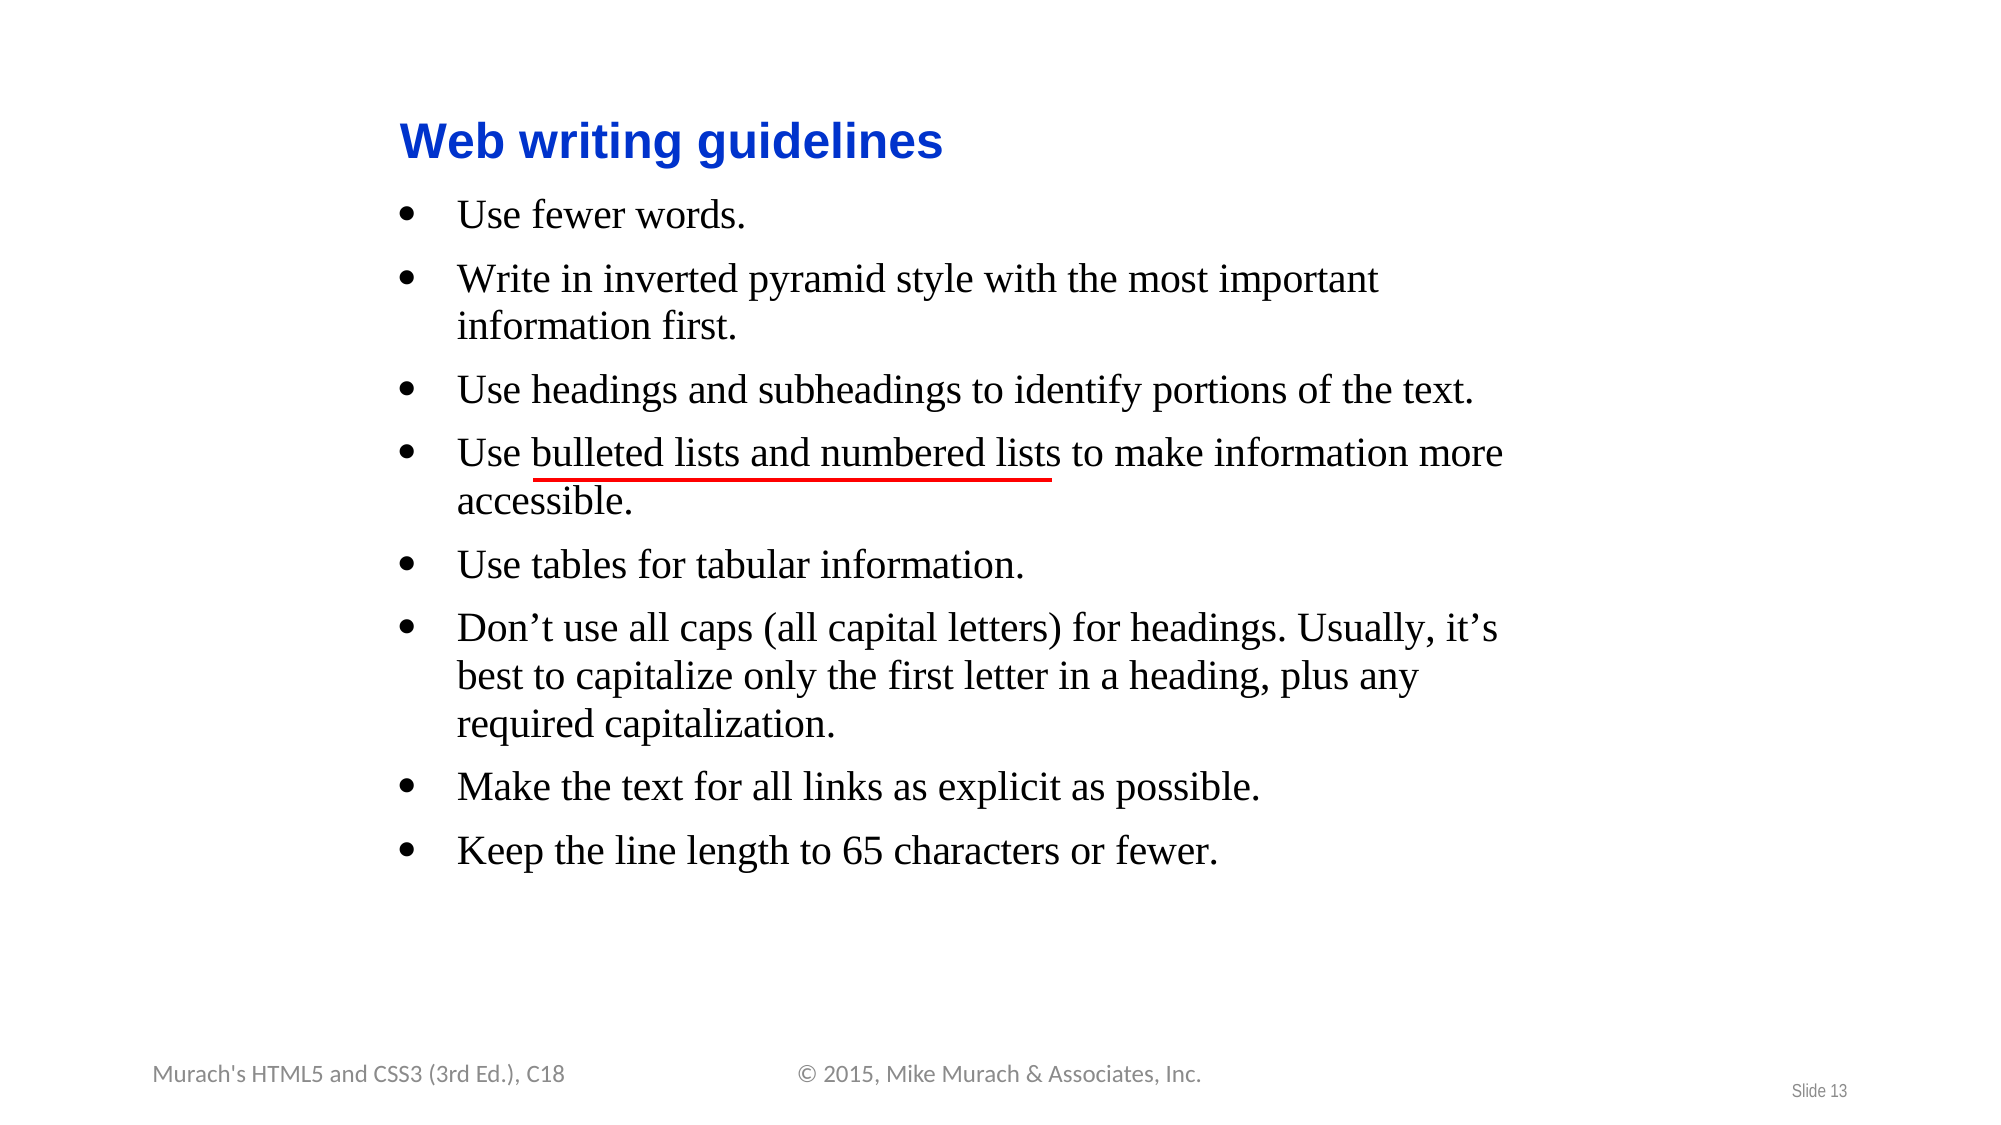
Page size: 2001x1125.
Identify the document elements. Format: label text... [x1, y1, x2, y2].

footer © 2015, Mike Murach & Associates, Inc. [662, 1042, 1338, 1103]
slide_number Murach's HTML5 and CSS3 (3rd Ed.), C18 [137, 1042, 588, 1103]
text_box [399, 112, 1598, 183]
slide_number Slide 13 [1412, 1042, 1863, 1103]
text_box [399, 187, 1598, 887]
